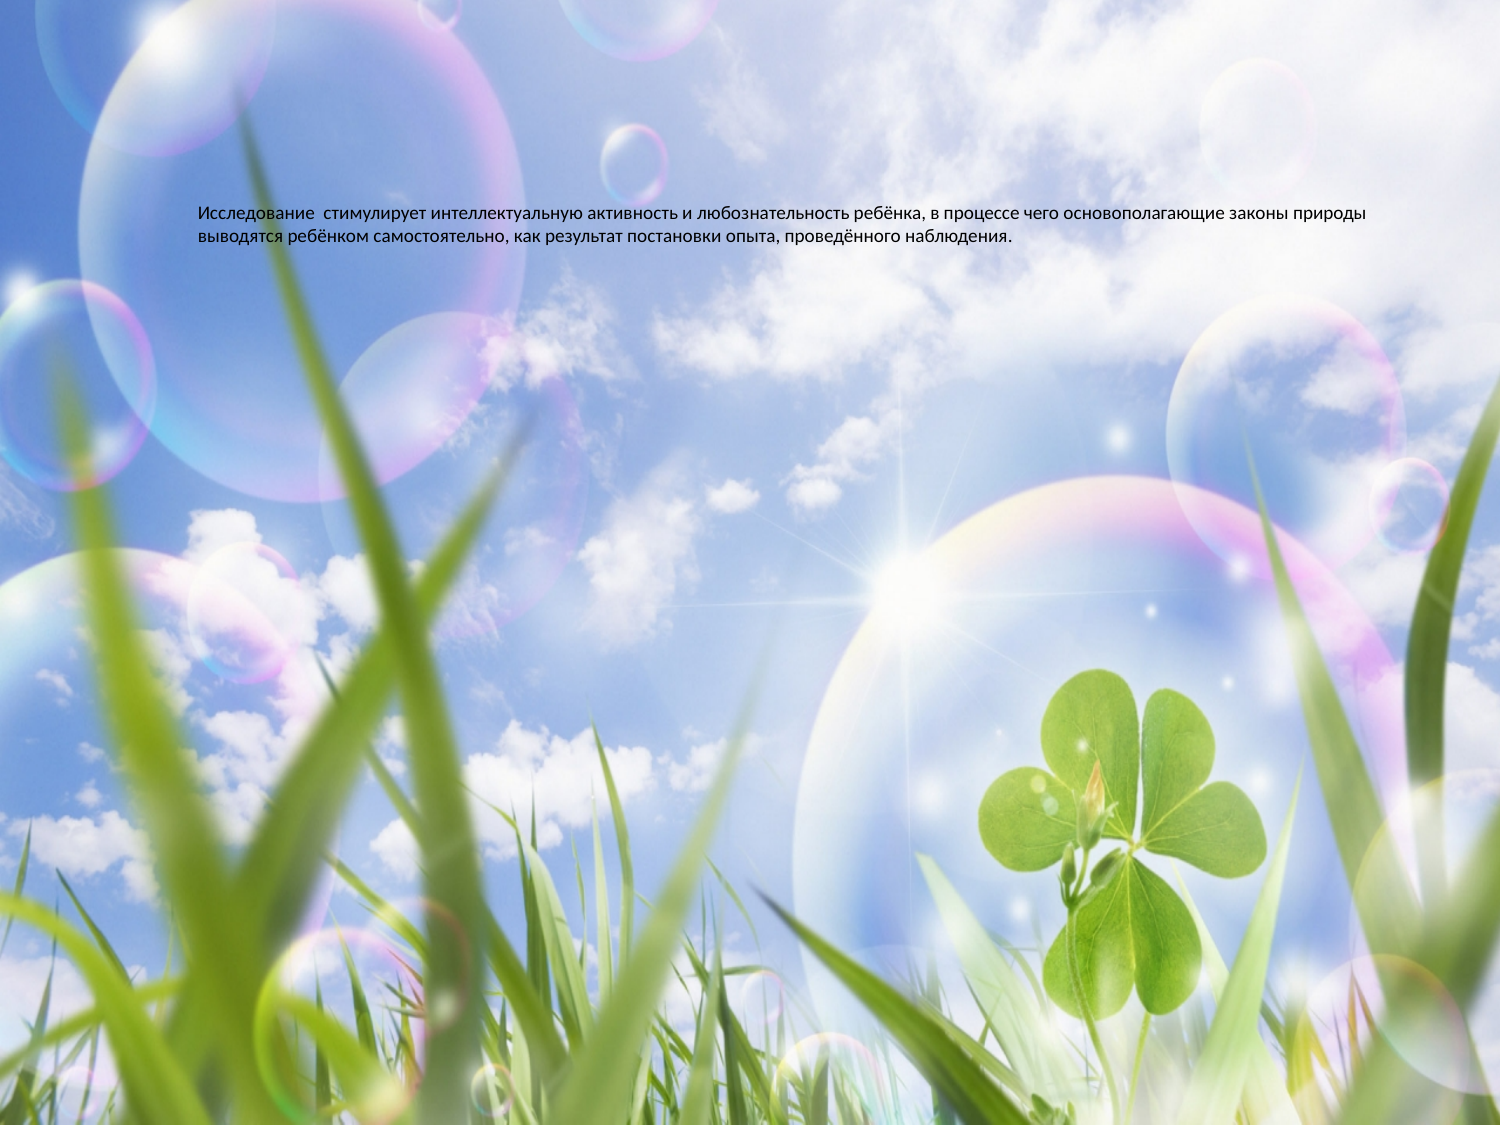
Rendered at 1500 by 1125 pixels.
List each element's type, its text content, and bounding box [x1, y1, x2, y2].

title Исследование стимулирует интеллектуальную активность и любознательность ребёнка, в процессе чего основополагающие законы природы выводятся ребёнком самостоятельно, как результат постановки опыта, проведённого наблюдения. [183, 45, 1425, 256]
picture [0, 0, 1500, 1125]
